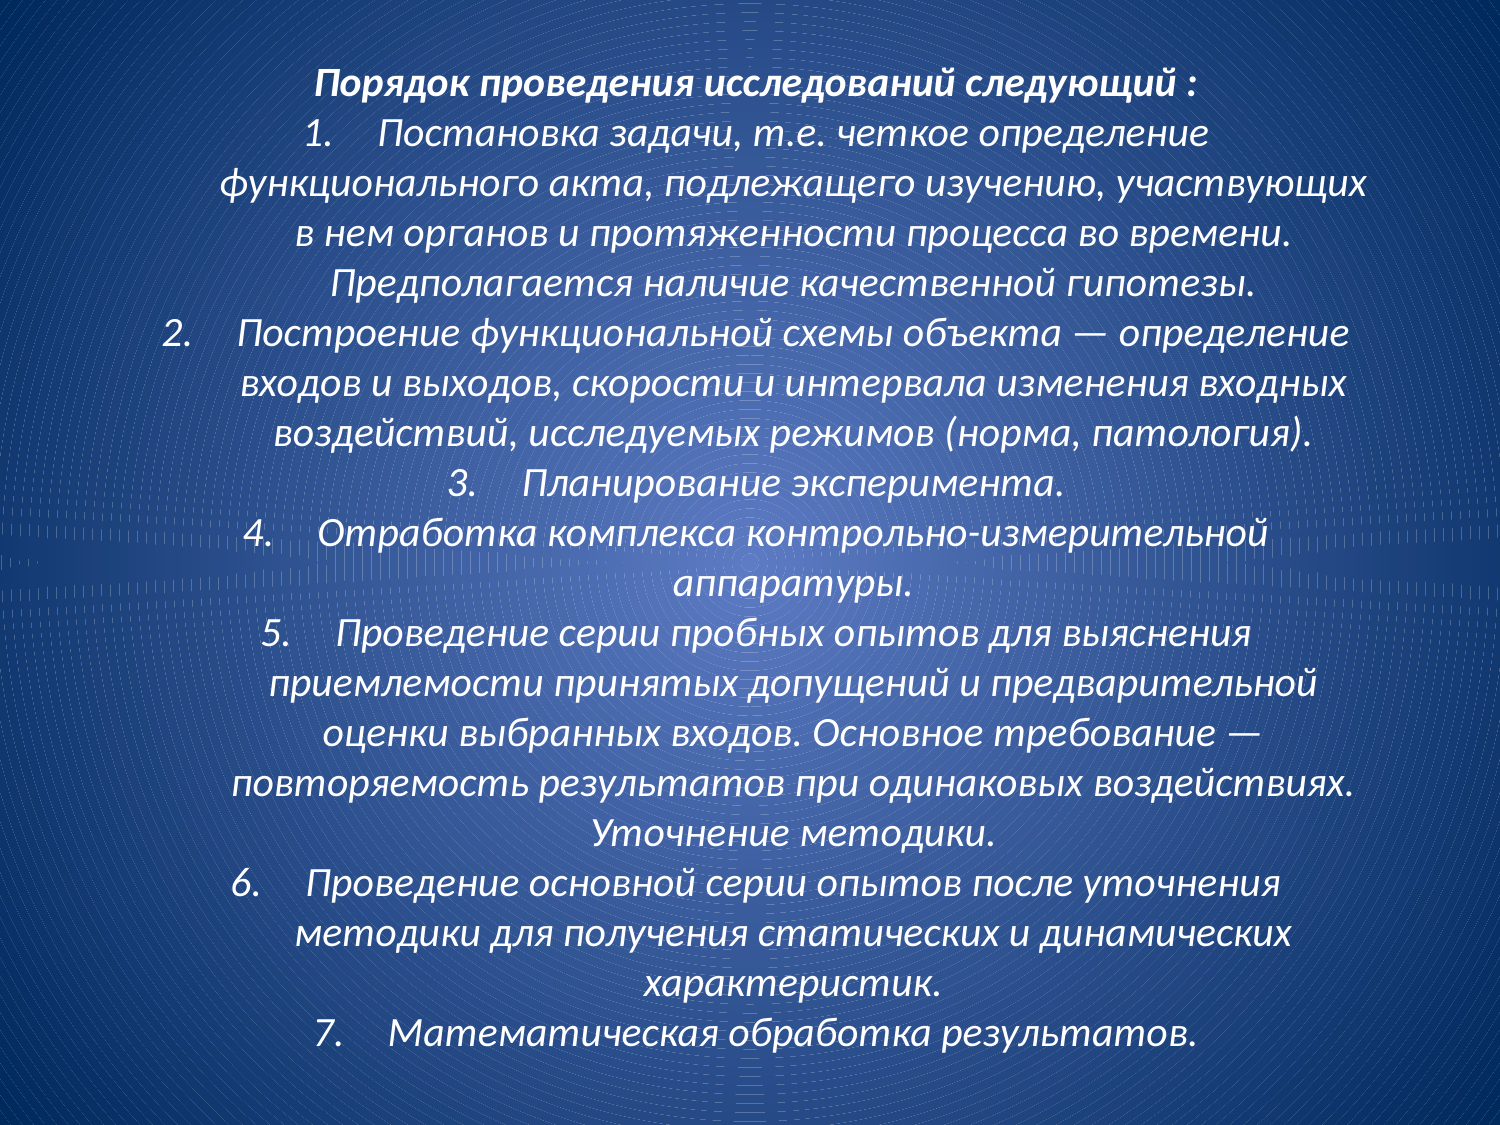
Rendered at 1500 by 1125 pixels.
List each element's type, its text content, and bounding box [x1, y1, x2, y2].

text_box Порядок проведения исследований следующий : Постановка задачи, т.е. четкое определение функционального акта, подлежащего изучению, участвующих в нем органов и протяжен­ности процесса во времени. Предполагается наличие качественной гипотезы. Построение функциональной схемы объекта — определение входов и выходов, скорости и интервала изменения входных воздействий, исследуемых режимов (норма, патология). Планирование эксперимента. Отработка комплекса контрольно-измерительной аппаратуры. Проведение серии пробных опытов для выяснения приемлемости принятых допущений и предварительной оценки выбранных входов. Основное требование — повторяемость результатов при одинаковых воздействиях. Уточнение методики. Проведение основной серии опытов после уточнения методики для получения статических и динамических характеристик. Математическая обработка результатов. [128, 46, 1383, 1113]
